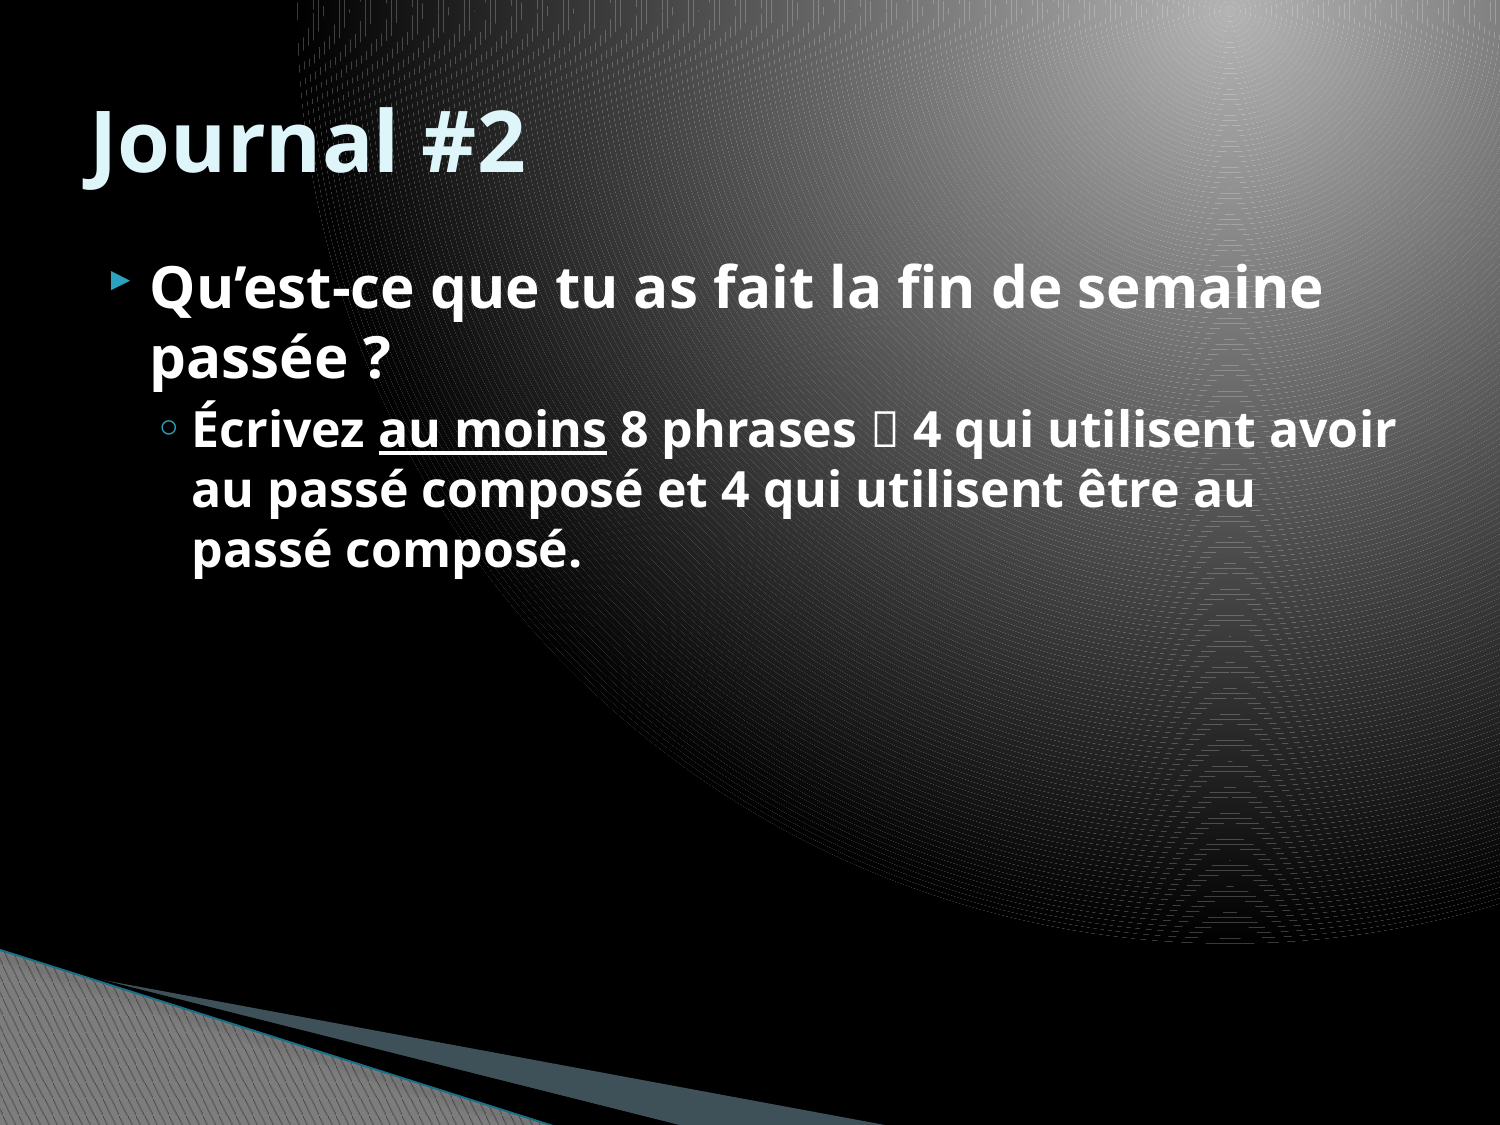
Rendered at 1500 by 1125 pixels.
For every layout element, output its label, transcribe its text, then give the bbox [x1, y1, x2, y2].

list Qu’est-ce que tu as fait la fin de semaine passée ? Écrivez au moins 8 phrases  4 qui utilisent avoir au passé composé et 4 qui utilisent être au passé composé. [75, 243, 1425, 986]
picture [0, 952, 543, 1125]
title Journal #2 [75, 45, 1425, 233]
